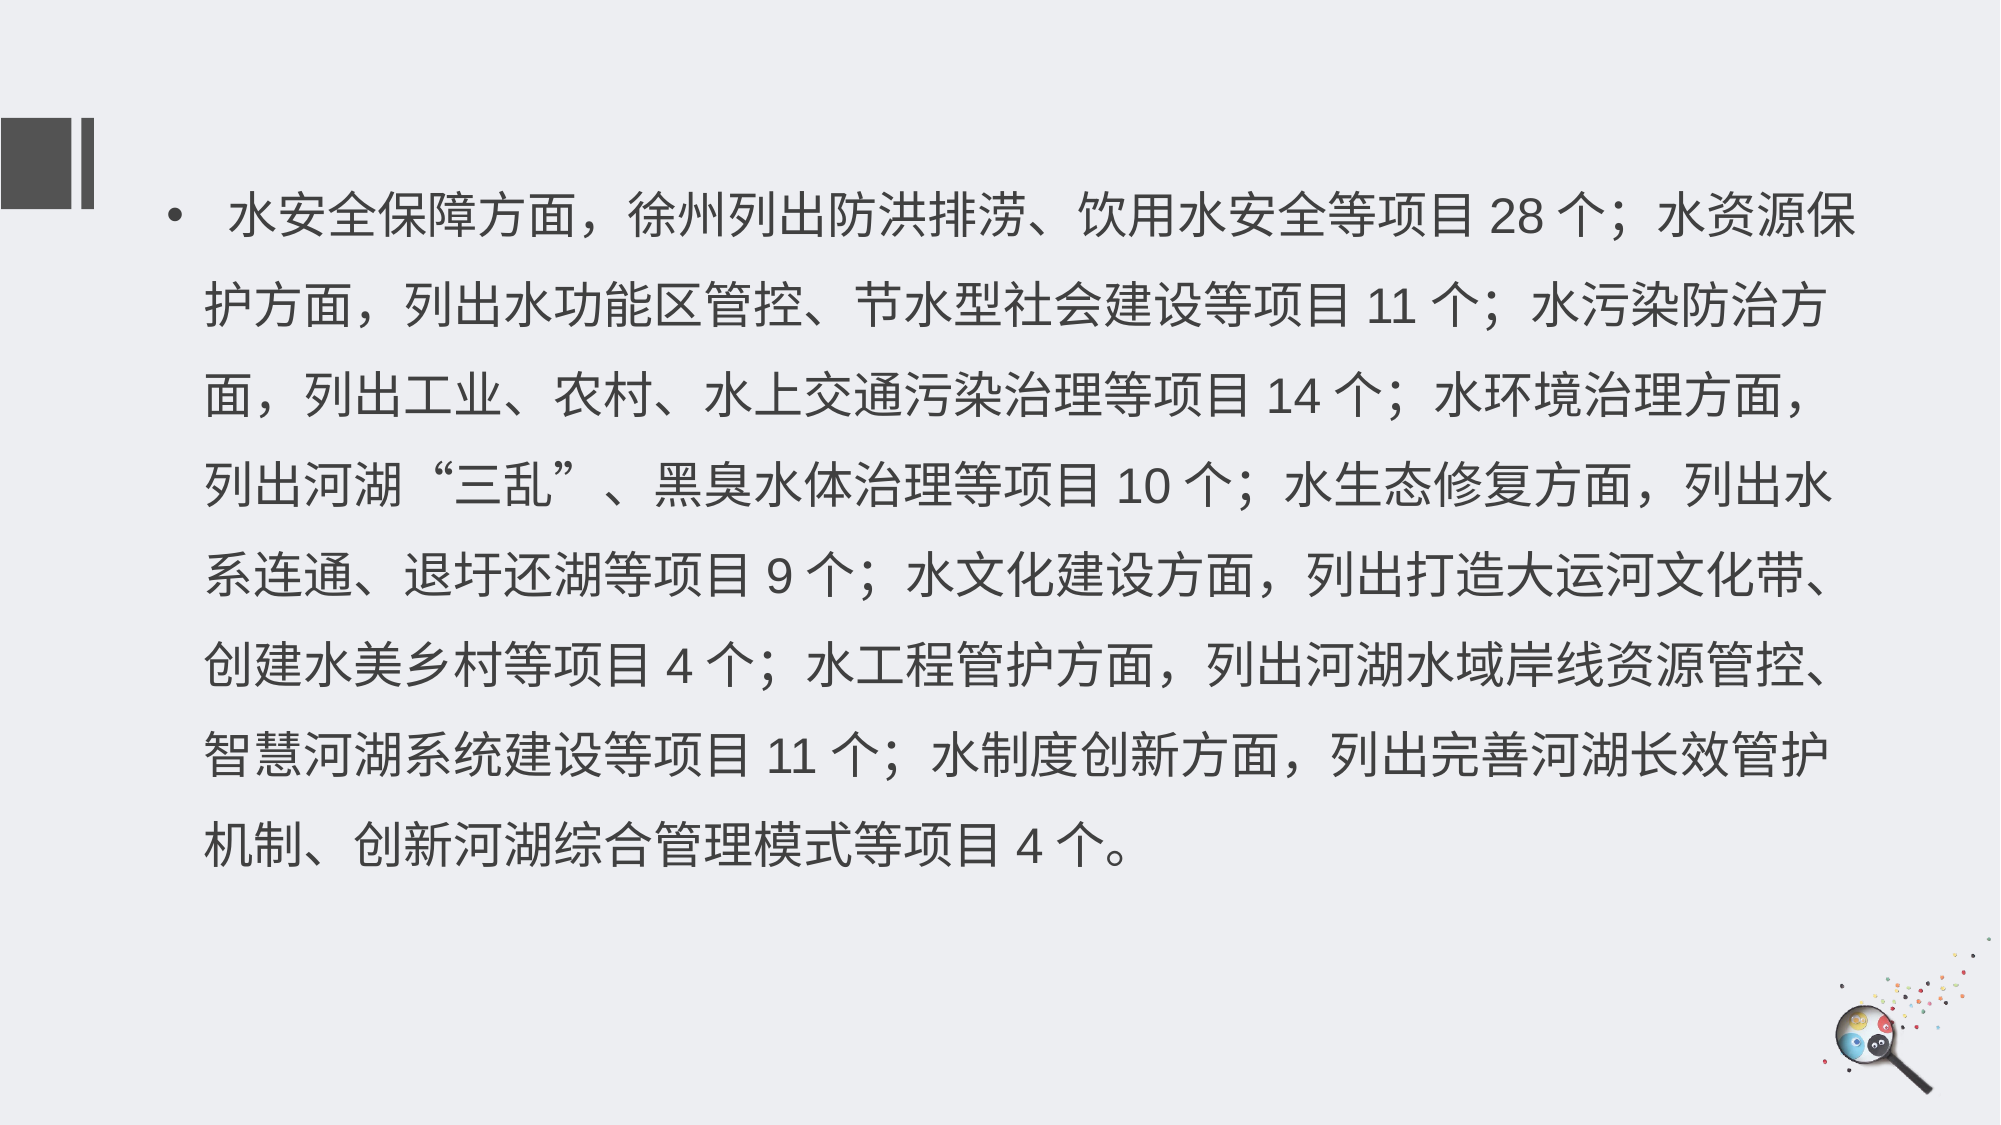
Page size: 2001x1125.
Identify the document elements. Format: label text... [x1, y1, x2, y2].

picture [1808, 932, 1993, 1103]
list 水安全保障方面，徐州列出防洪排涝、饮用水安全等项目28个；水资源保护方面，列出水功能区管控、节水型社会建设等项目11个；水污染防治方面，列出工业、农村、水上交通污染治理等项目14个；水环境治理方面，列出河湖“三乱”、黑臭水体治理等项目10个；水生态修复方面，列出水系连通、退圩还湖等项目9个；水文化建设方面，列出打造大运河文化带、创建水美乡村等项目4个；水工程管护方面，列出河湖水域岸线资源管控、智慧河湖系统建设等项目11个；水制度创新方面，列出完善河湖长效管护机制、创新河湖综合管理模式等项目4个。 [151, 146, 1877, 1100]
